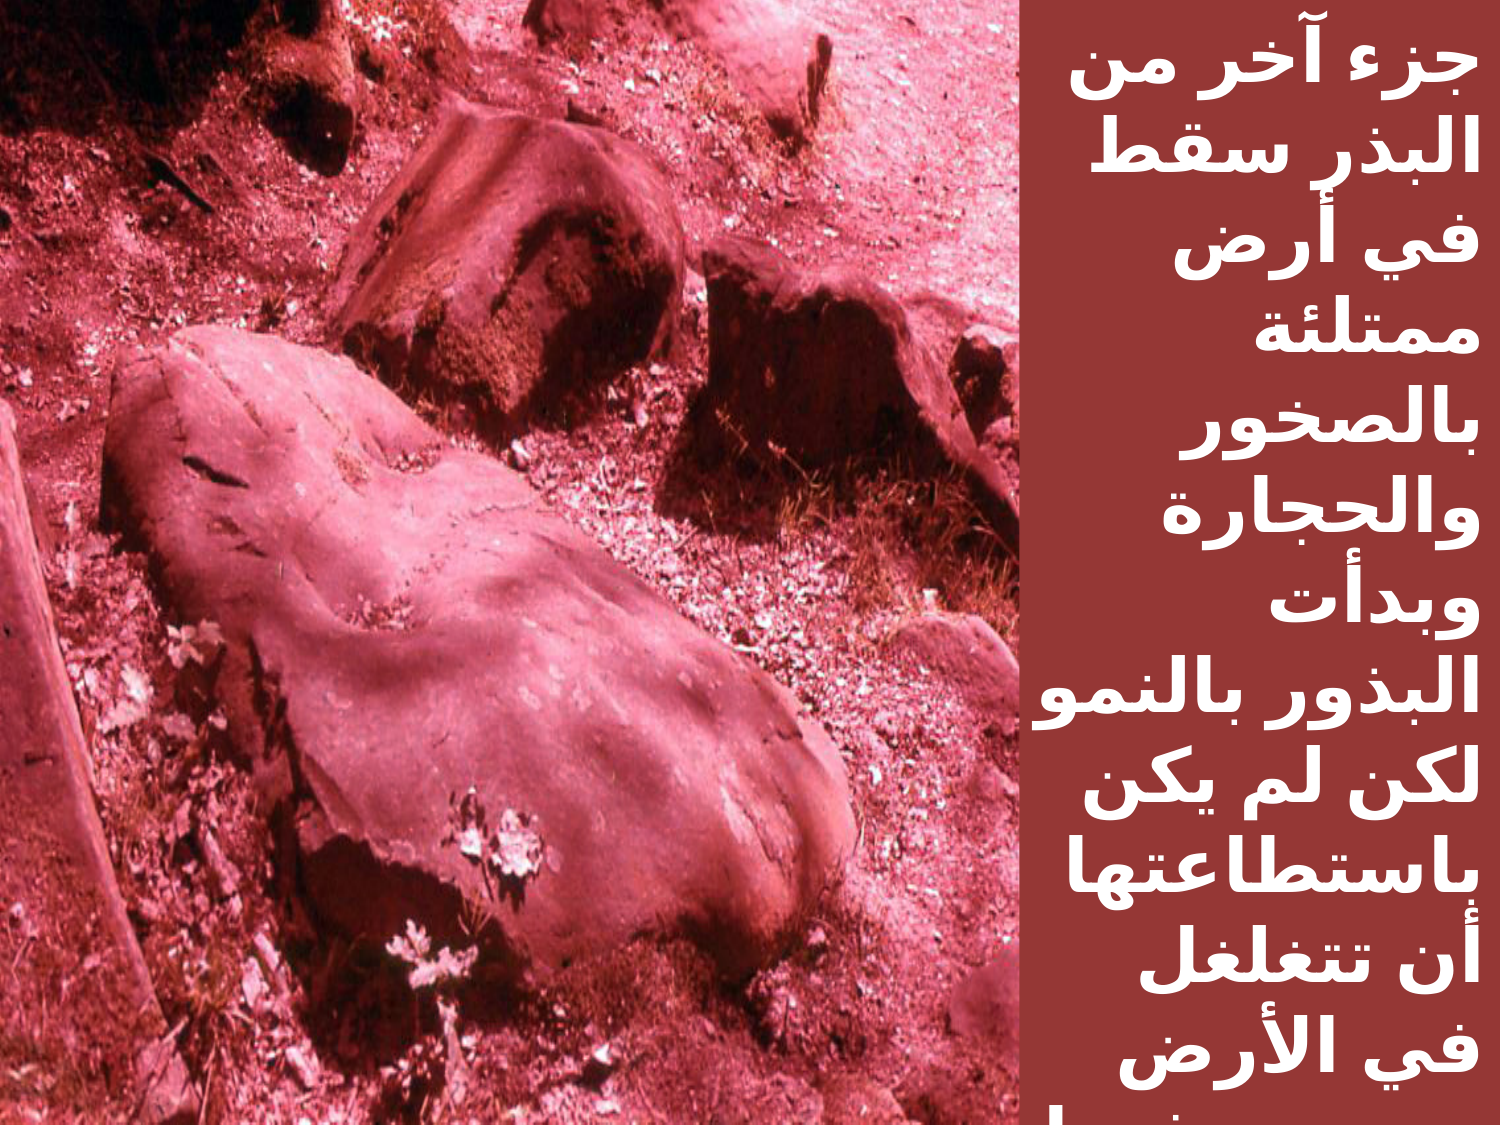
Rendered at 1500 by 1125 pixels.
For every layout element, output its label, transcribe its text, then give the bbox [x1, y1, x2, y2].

picture [0, 0, 1020, 1125]
text_box جزء آخر من البذر سقط في أرض ممتلئة بالصخور والحجارة وبدأت البذور بالنمو لكن لم يكن باستطاعتها أن تتغلغل في الأرض وتتعمق فيها فلم تستمر النبتة في النمو بل يبست وماتت [1021, 0, 1500, 1125]
